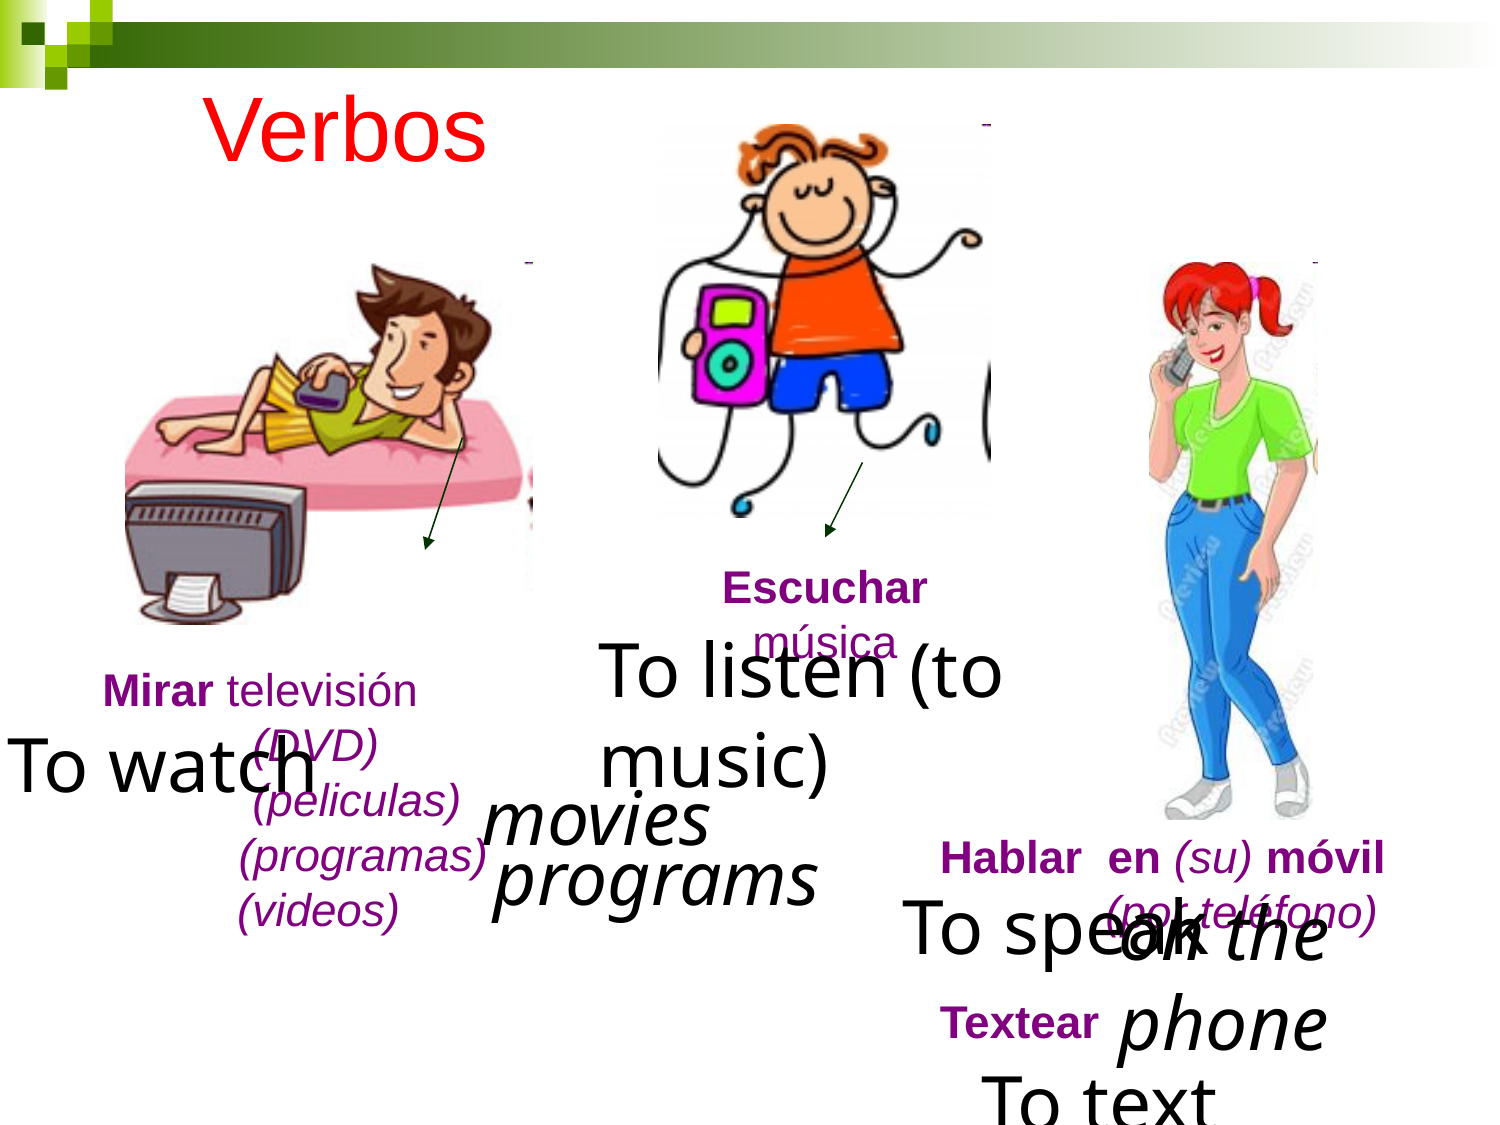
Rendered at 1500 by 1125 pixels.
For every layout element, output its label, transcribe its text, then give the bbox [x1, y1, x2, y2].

text_box To speak [887, 875, 1271, 975]
picture [1149, 262, 1318, 826]
picture [658, 124, 992, 518]
text_box movies [466, 764, 850, 865]
text_box on the phone [1104, 924, 1488, 1025]
text_box Hablar en (su) móvil (por teléfono) Textear [924, 819, 1500, 1055]
text_box Mirar televisión (DVD) (peliculas) (programas) (videos) [87, 653, 550, 943]
text_box [825, 527, 837, 538]
text_box To listen (to music) [583, 662, 1088, 763]
title Verbos [187, 63, 1388, 188]
text_box programs [479, 825, 863, 925]
text_box To text [966, 1050, 1350, 1125]
text_box To watch [0, 712, 376, 813]
picture [124, 262, 534, 625]
text_box Escuchar música [674, 549, 975, 662]
